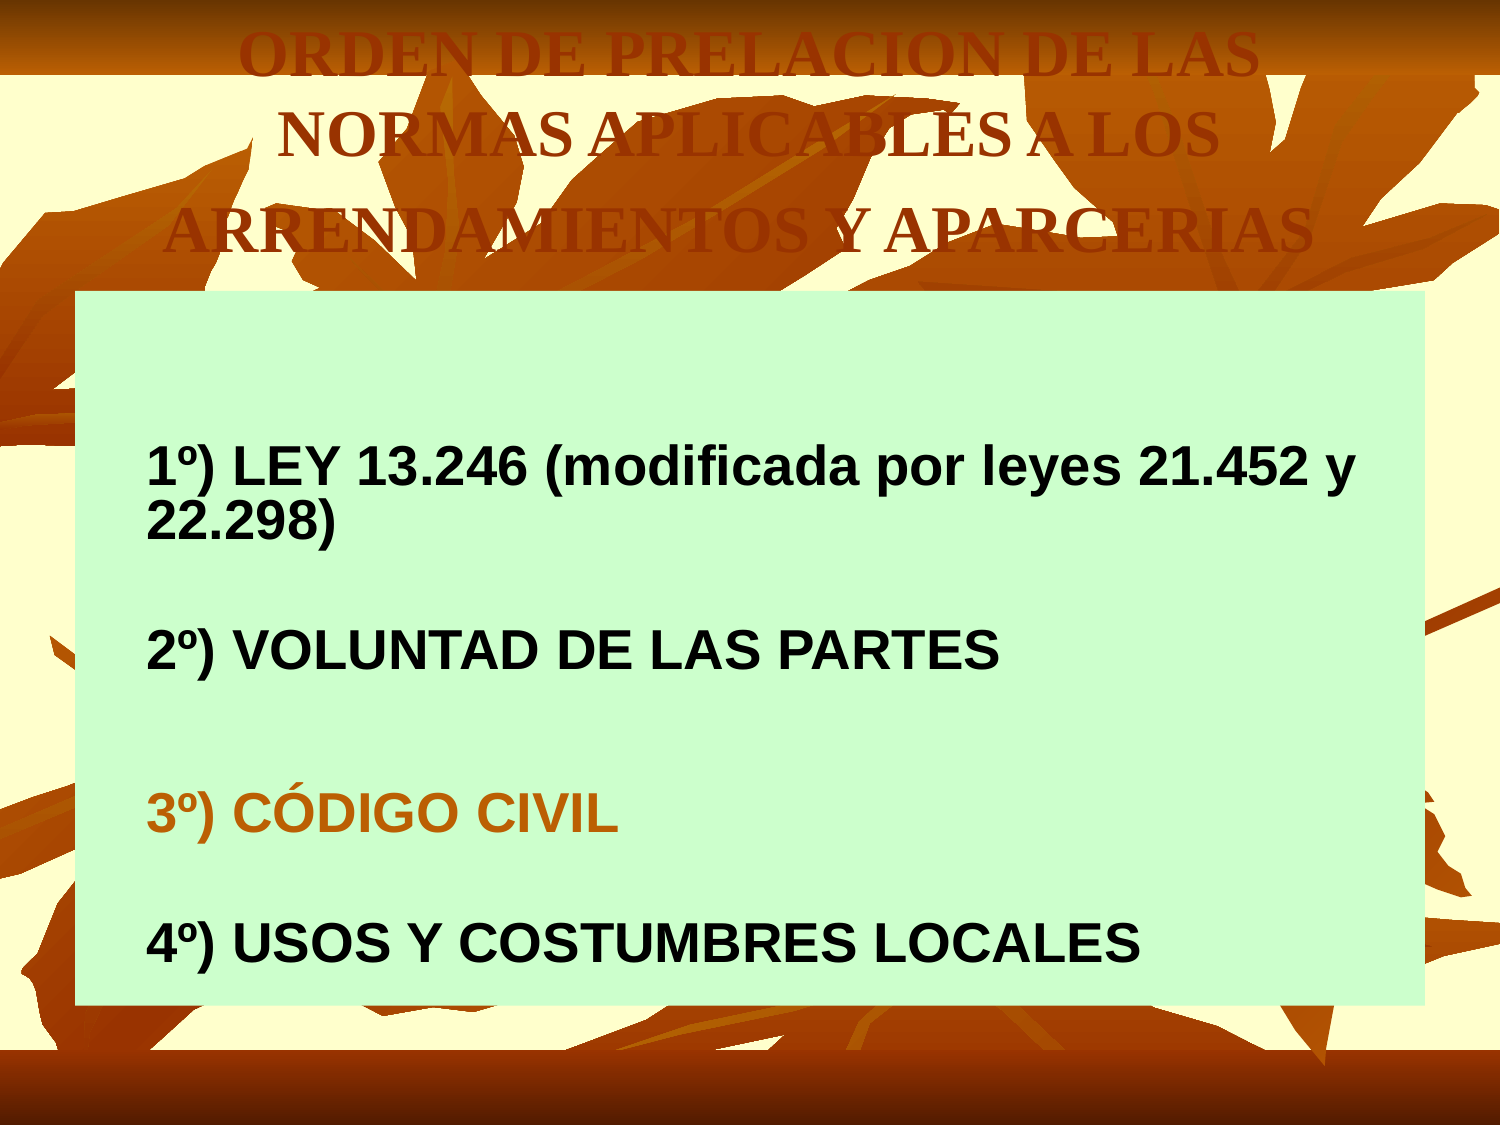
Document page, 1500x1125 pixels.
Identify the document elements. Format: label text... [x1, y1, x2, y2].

title ORDEN DE PRELACION DE LAS NORMAS APLICABLES A LOS ARRENDAMIENTOS Y APARCERIAS [74, 45, 1426, 234]
list 1º) LEY 13.246 (modificada por leyes 21.452 y 22.298) 2º) VOLUNTAD DE LAS PARTES 3º) CÓDIGO CIVIL 4º) USOS Y COSTUMBRES LOCALES [74, 290, 1426, 1006]
